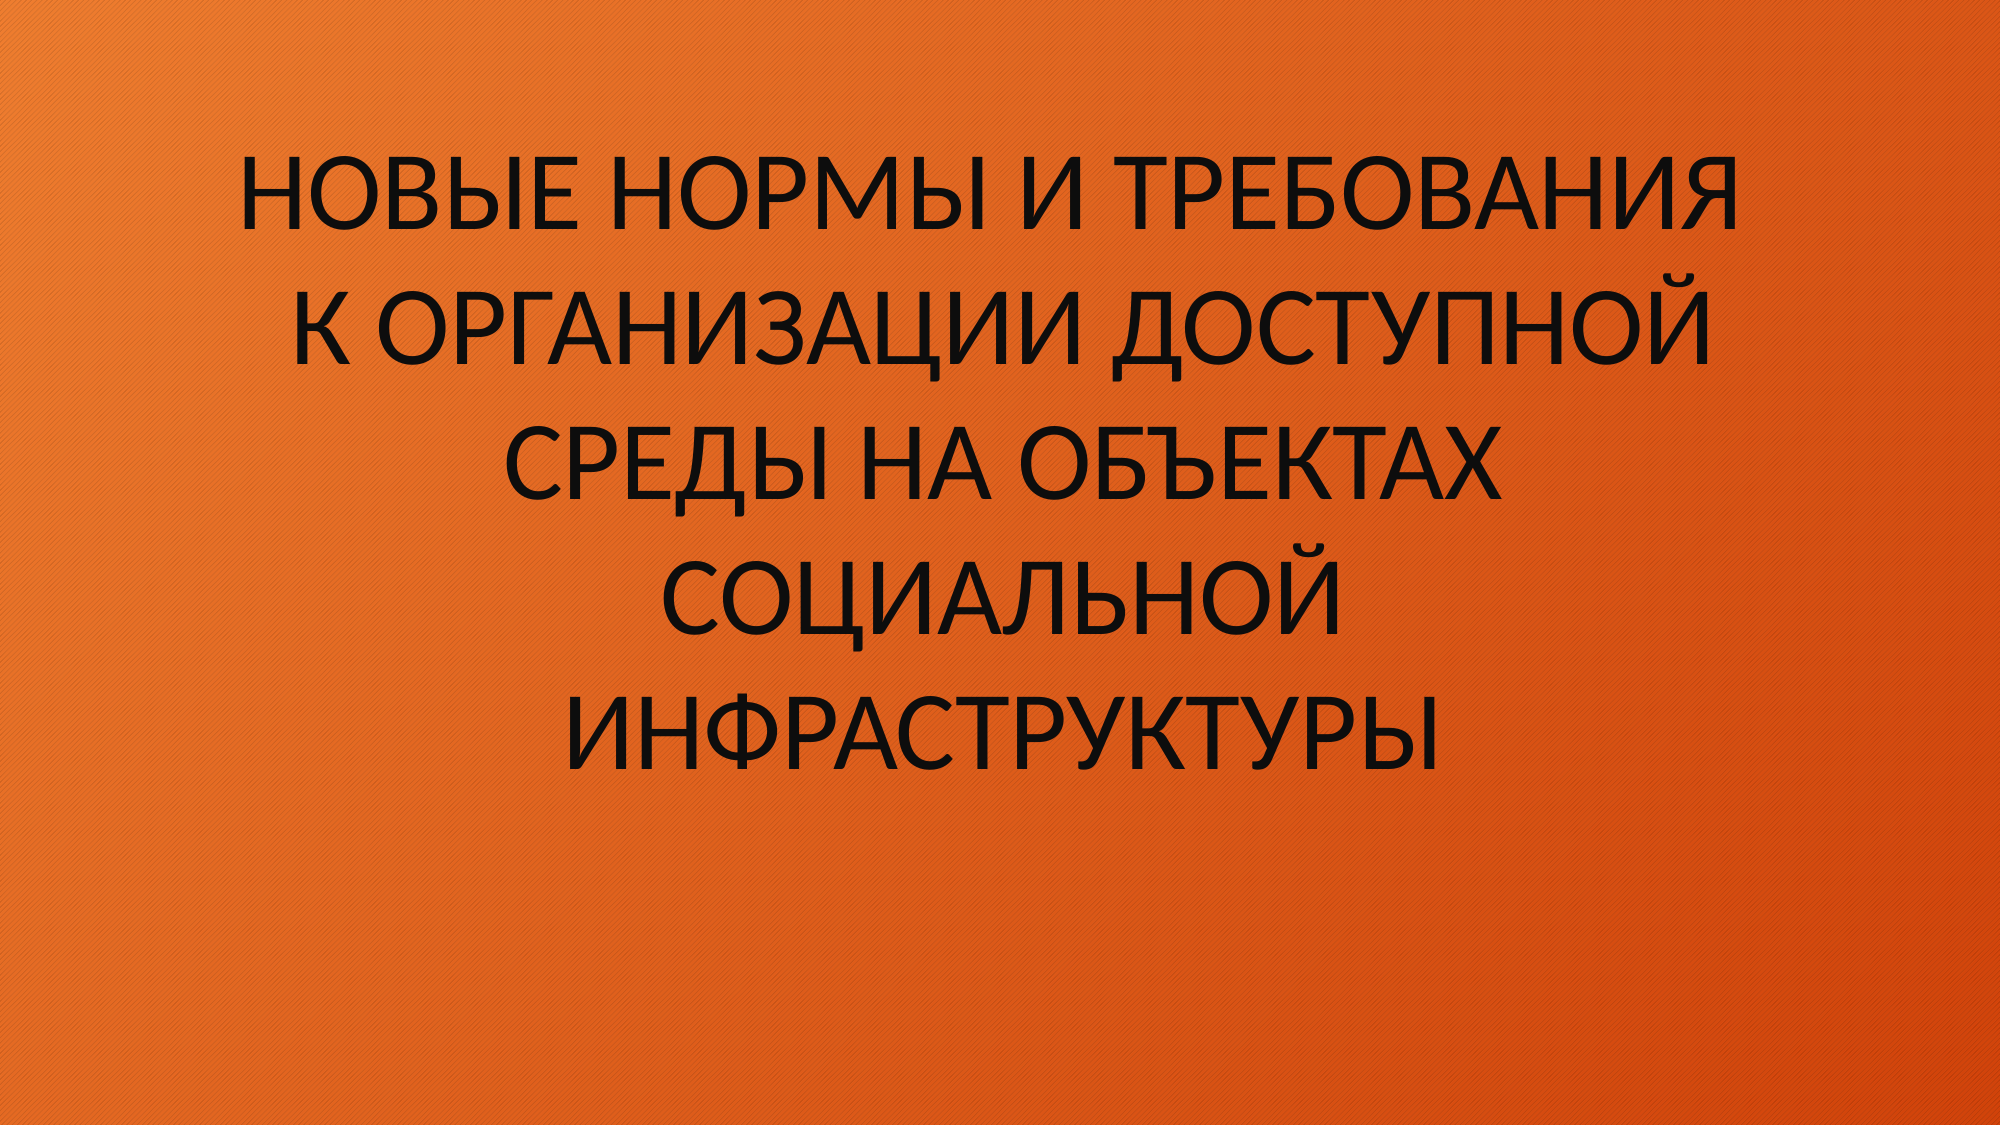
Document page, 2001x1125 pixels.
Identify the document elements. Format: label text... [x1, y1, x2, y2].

title НОВЫЕ НОРМЫ И ТРЕБОВАНИЯ К ОРГАНИЗАЦИИ ДОСТУПНОЙ СРЕДЫ НА ОБЪЕКТАХ СОЦИАЛЬНОЙ ИНФРАСТРУКТУРЫ [205, 114, 1800, 792]
